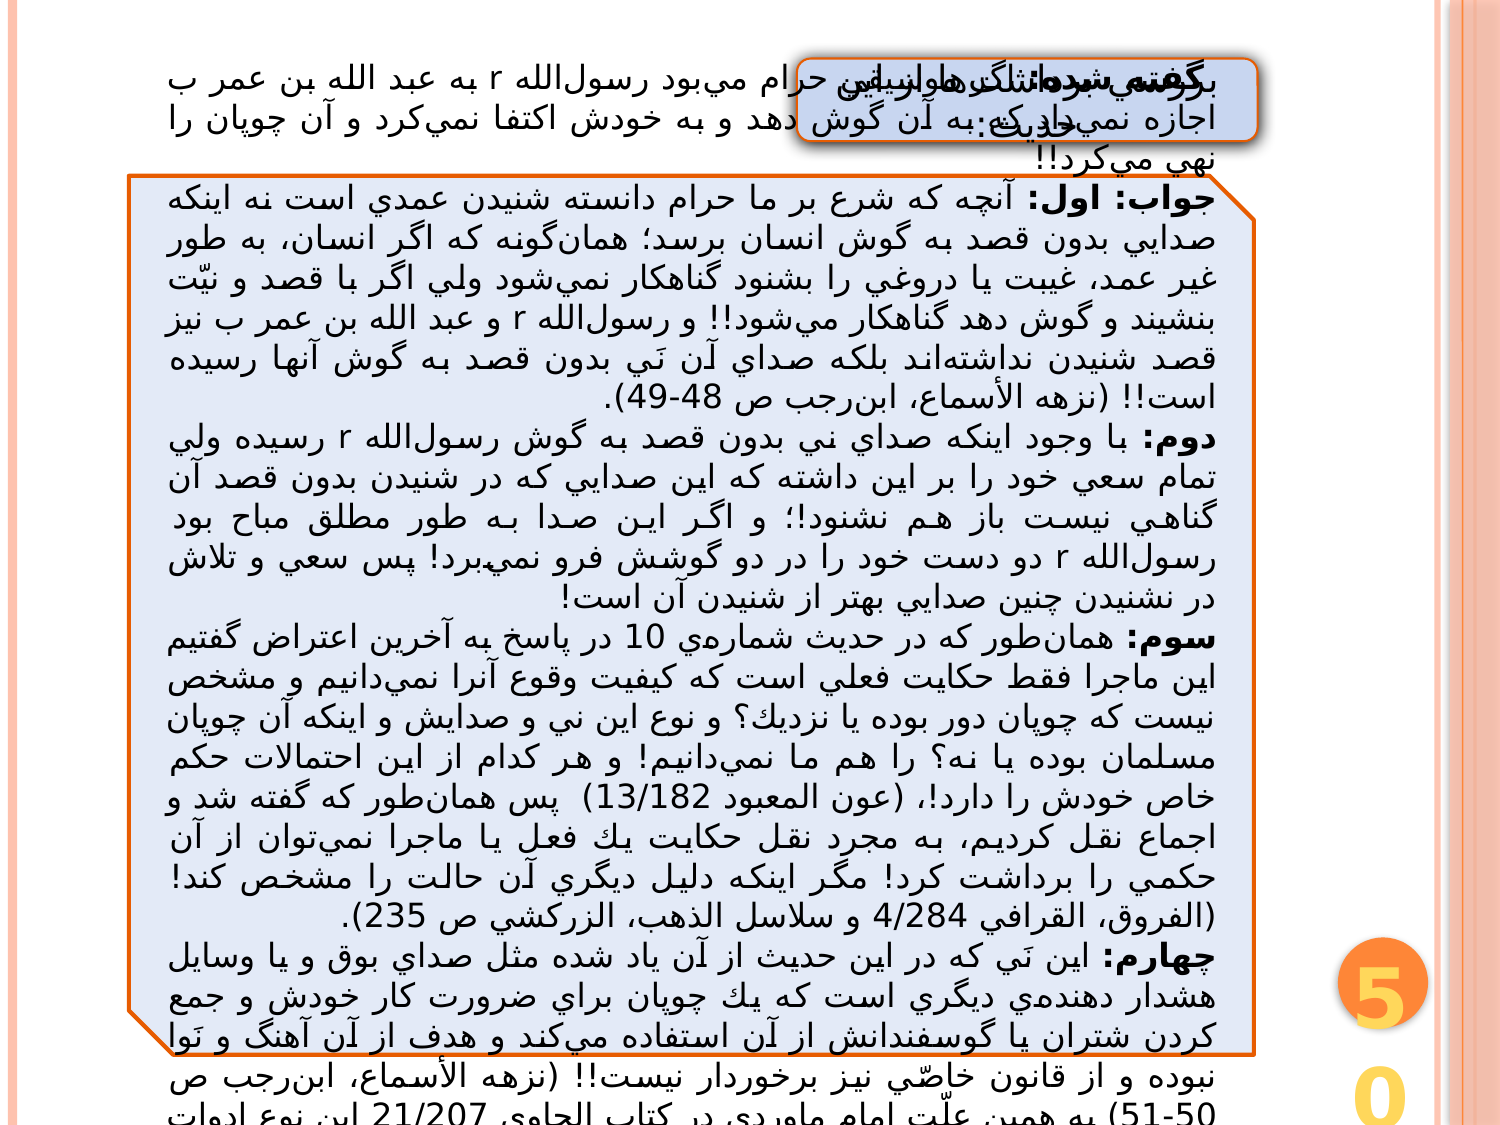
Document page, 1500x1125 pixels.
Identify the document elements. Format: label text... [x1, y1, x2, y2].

text_box گفته شده: اگر موسيقي حرام مي‌بود رسول‌الله r به عبد الله بن عمر ب اجازه نمي‌داد كه به آن گوش دهد و به خودش اكتفا نمي‌كرد و آن چوپان را نهي مي‌كرد!! جواب: اول: آنچه كه شرع بر ما حرام دانسته شنيدن عمدي است نه اينكه صدايي بدون قصد به گوش انسان برسد؛ همان‌گونه كه اگر انسان، به طور غير عمد، غيبت يا دروغي را بشنود گناهكار نمي‌شود ولي اگر با قصد و نيّت بنشيند و گوش دهد گناهكار مي‌شود!! و رسول‌الله r و عبد الله بن عمر ب نيز قصد شنيدن نداشته‌اند بلكه صداي آن نَي بدون قصد به گوش آنها رسيده است!! (نزهه الأسماع، ابن‌رجب ص 48-49). دوم: با وجود اينكه صداي ني بدون قصد به گوش رسول‌الله r رسيده ولي تمام سعي خود را بر اين داشته كه اين صدايي كه در شنيدن بدون قصد آن گناهي نيست باز هم نشنود!؛ و اگر اين صدا به طور مطلق مباح بود رسول‌الله r دو دست خود را در دو گوشش فرو نمي‌برد! پس سعي و تلاش در نشنيدن چنين صدايي بهتر از شنيدن آن است! سوم: همان‌طور كه در حديث شماره‌ي 10 در پاسخ به آخرين اعتراض گفتيم اين ماجرا فقط حكايت فعلي است كه كيفيت وقوع آنرا نمي‌دانيم و مشخص نيست كه چوپان دور بوده يا نزديك؟ و نوع اين ني و صدايش و اينكه آن چوپان مسلمان بوده يا نه؟ را هم ما نمي‌دانيم! و هر كدام از اين احتمالات حكم خاص خودش را دارد!، (عون المعبود 13/182) پس همان‌طور كه گفته شد و اجماع نقل كرديم، به مجرد نقل حكايت يك فعل يا ماجرا نمي‌توان از آن حكمي را برداشت كرد! مگر اينكه دليل ديگري آن حالت را مشخص كند! (الفروق، القرافي 4/284 و سلاسل الذهب، الزركشي ص 235). چهارم: اين نَي كه در اين حديث از آن ياد شده مثل صداي بوق و يا وسايل هشدار دهنده‌ي ديگري است كه يك چوپان براي ضرورت كار خودش و جمع كردن شتران يا گوسفندانش از آن استفاده مي‌كند و هدف از آن آهنگ و نَوا نبوده و از قانون خاصّي نيز برخوردار نيست!! (نزهه الأسماع، ابن‌رجب ص 50-51) به همين علّت امام ماوردي در كتاب الحاوي 21/207 اين نوع ادوات را مباح دانسته است، والله أعلم. [126, 173, 1256, 1057]
text_box بررسي برداشت‌ها از اين حديث: [795, 57, 1259, 143]
text_box 50 [1318, 937, 1444, 1125]
